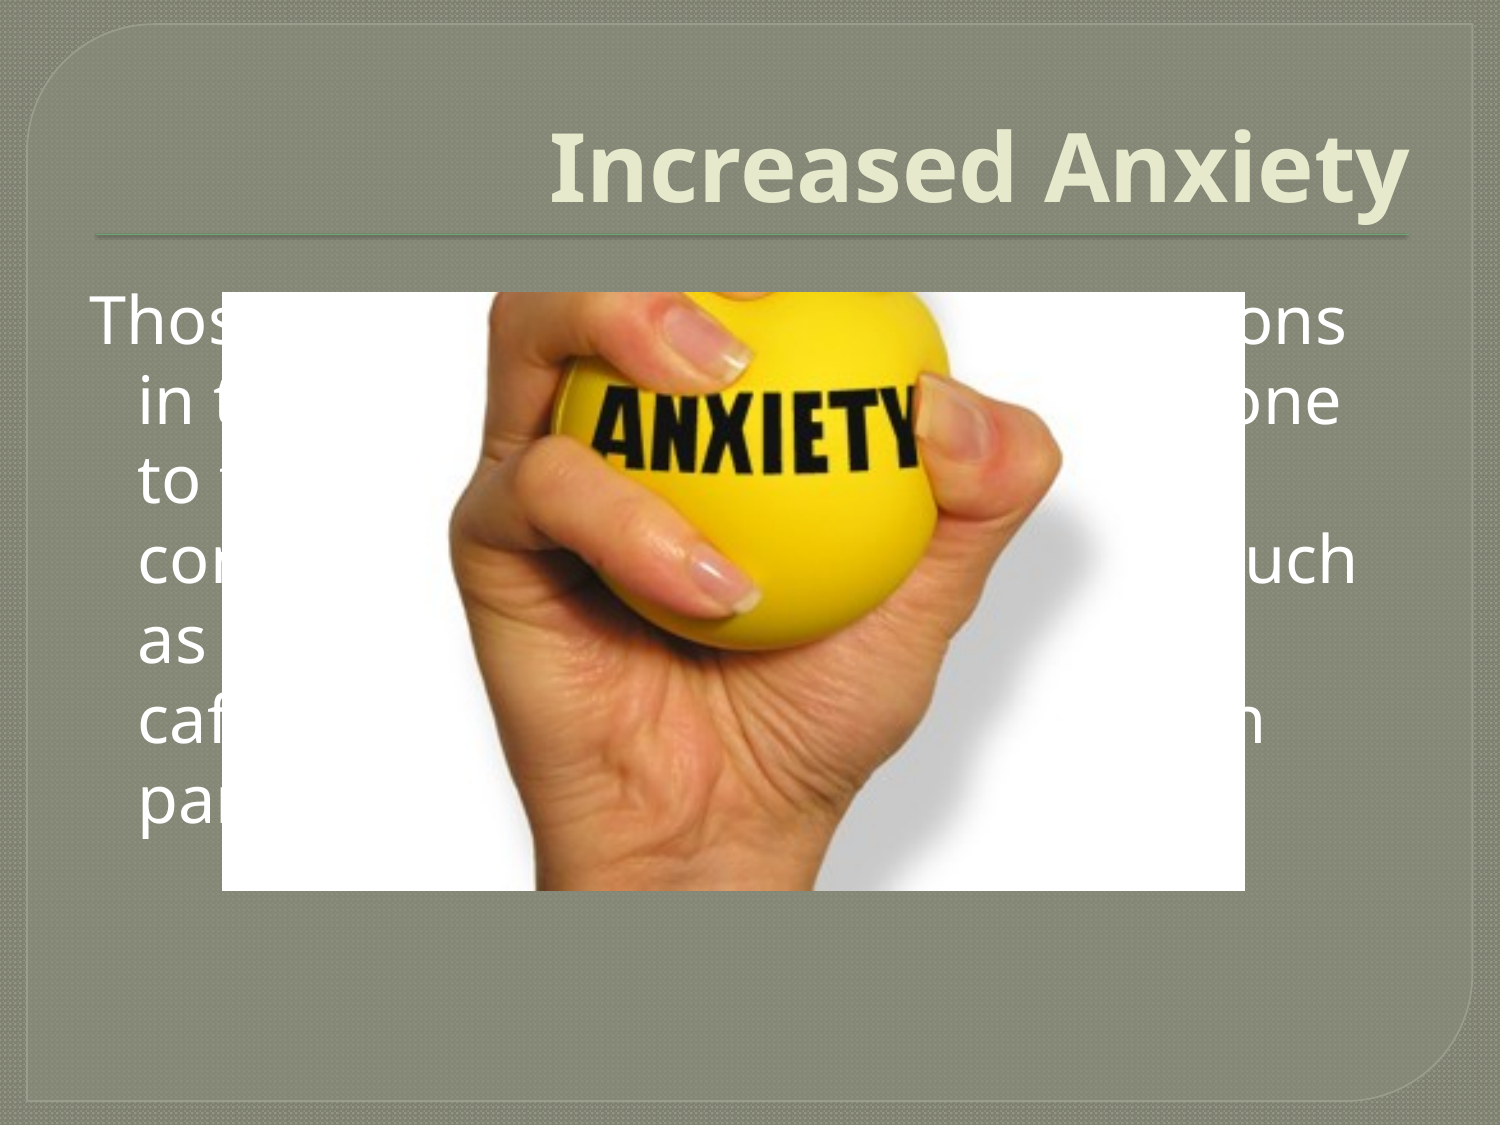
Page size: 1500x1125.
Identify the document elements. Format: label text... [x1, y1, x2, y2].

picture [222, 292, 1245, 891]
list Those with 2 different genetic variations in their adenosine receptors are prone to feeling increased anxiety when consuming caffeinated beverages such as energy drinks. Larger doses of caffeine can even spur on full-blown panic attacks. [75, 270, 1425, 1013]
title Increased Anxiety [75, 41, 1425, 230]
